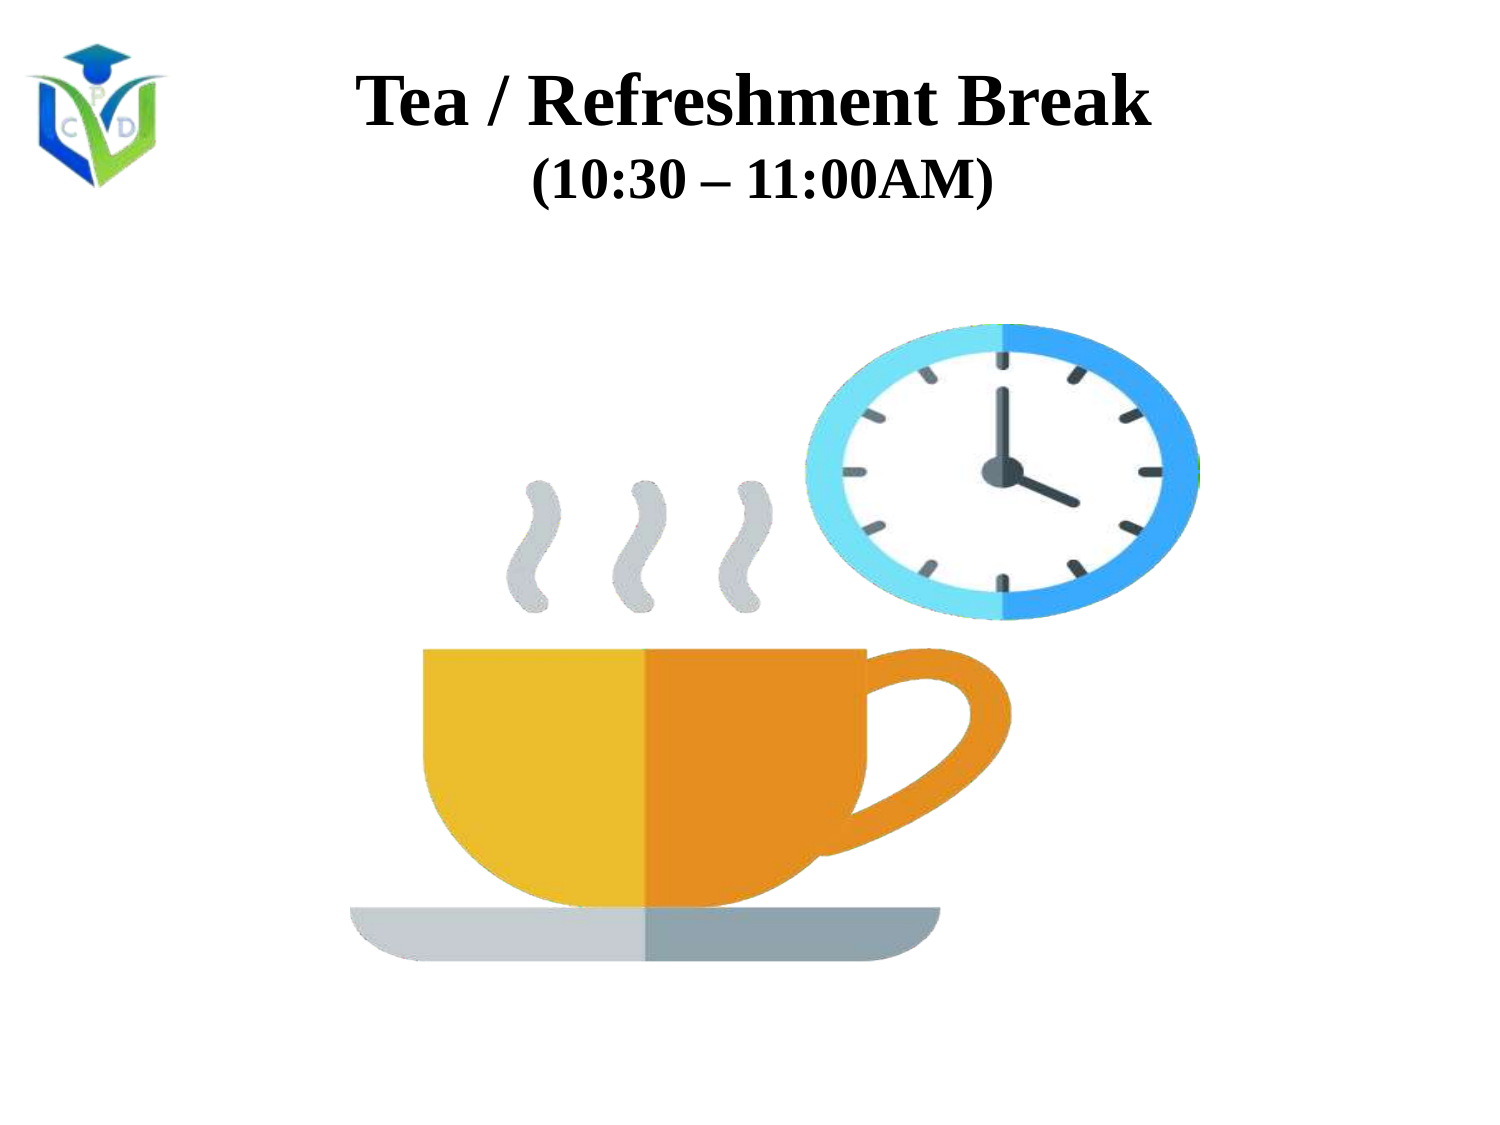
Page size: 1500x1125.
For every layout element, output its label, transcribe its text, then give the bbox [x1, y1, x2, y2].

title Tea / Refreshment Break (10:30 – 11:00AM) [112, 34, 1413, 225]
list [349, 324, 1201, 963]
picture [24, 42, 171, 188]
